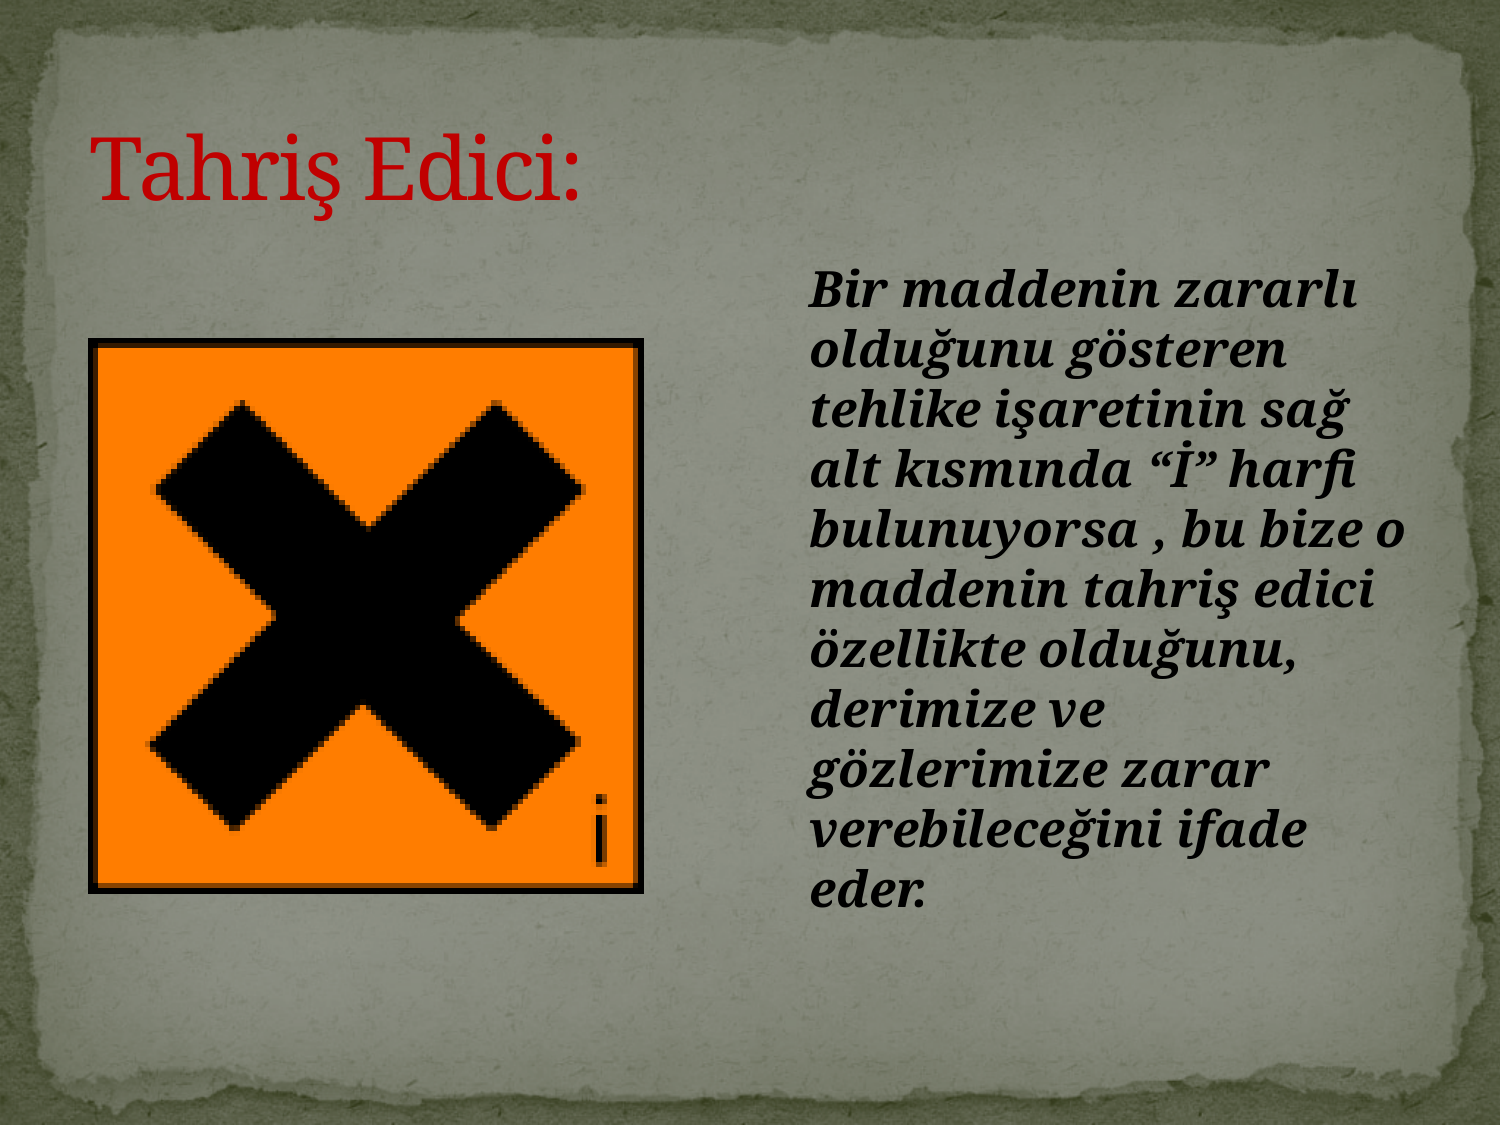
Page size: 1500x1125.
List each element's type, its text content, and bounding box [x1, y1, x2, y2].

title Tahriş Edici: [74, 24, 1425, 225]
picture [88, 338, 644, 894]
list Bir maddenin zararlı olduğunu gösteren tehlike işaretinin sağ alt kısmında “İ” harfi bulunuyorsa , bu bize o maddenin tahriş edici özellikte olduğunu, derimize ve gözlerimize zarar verebileceğini ifade eder. [750, 249, 1425, 1000]
